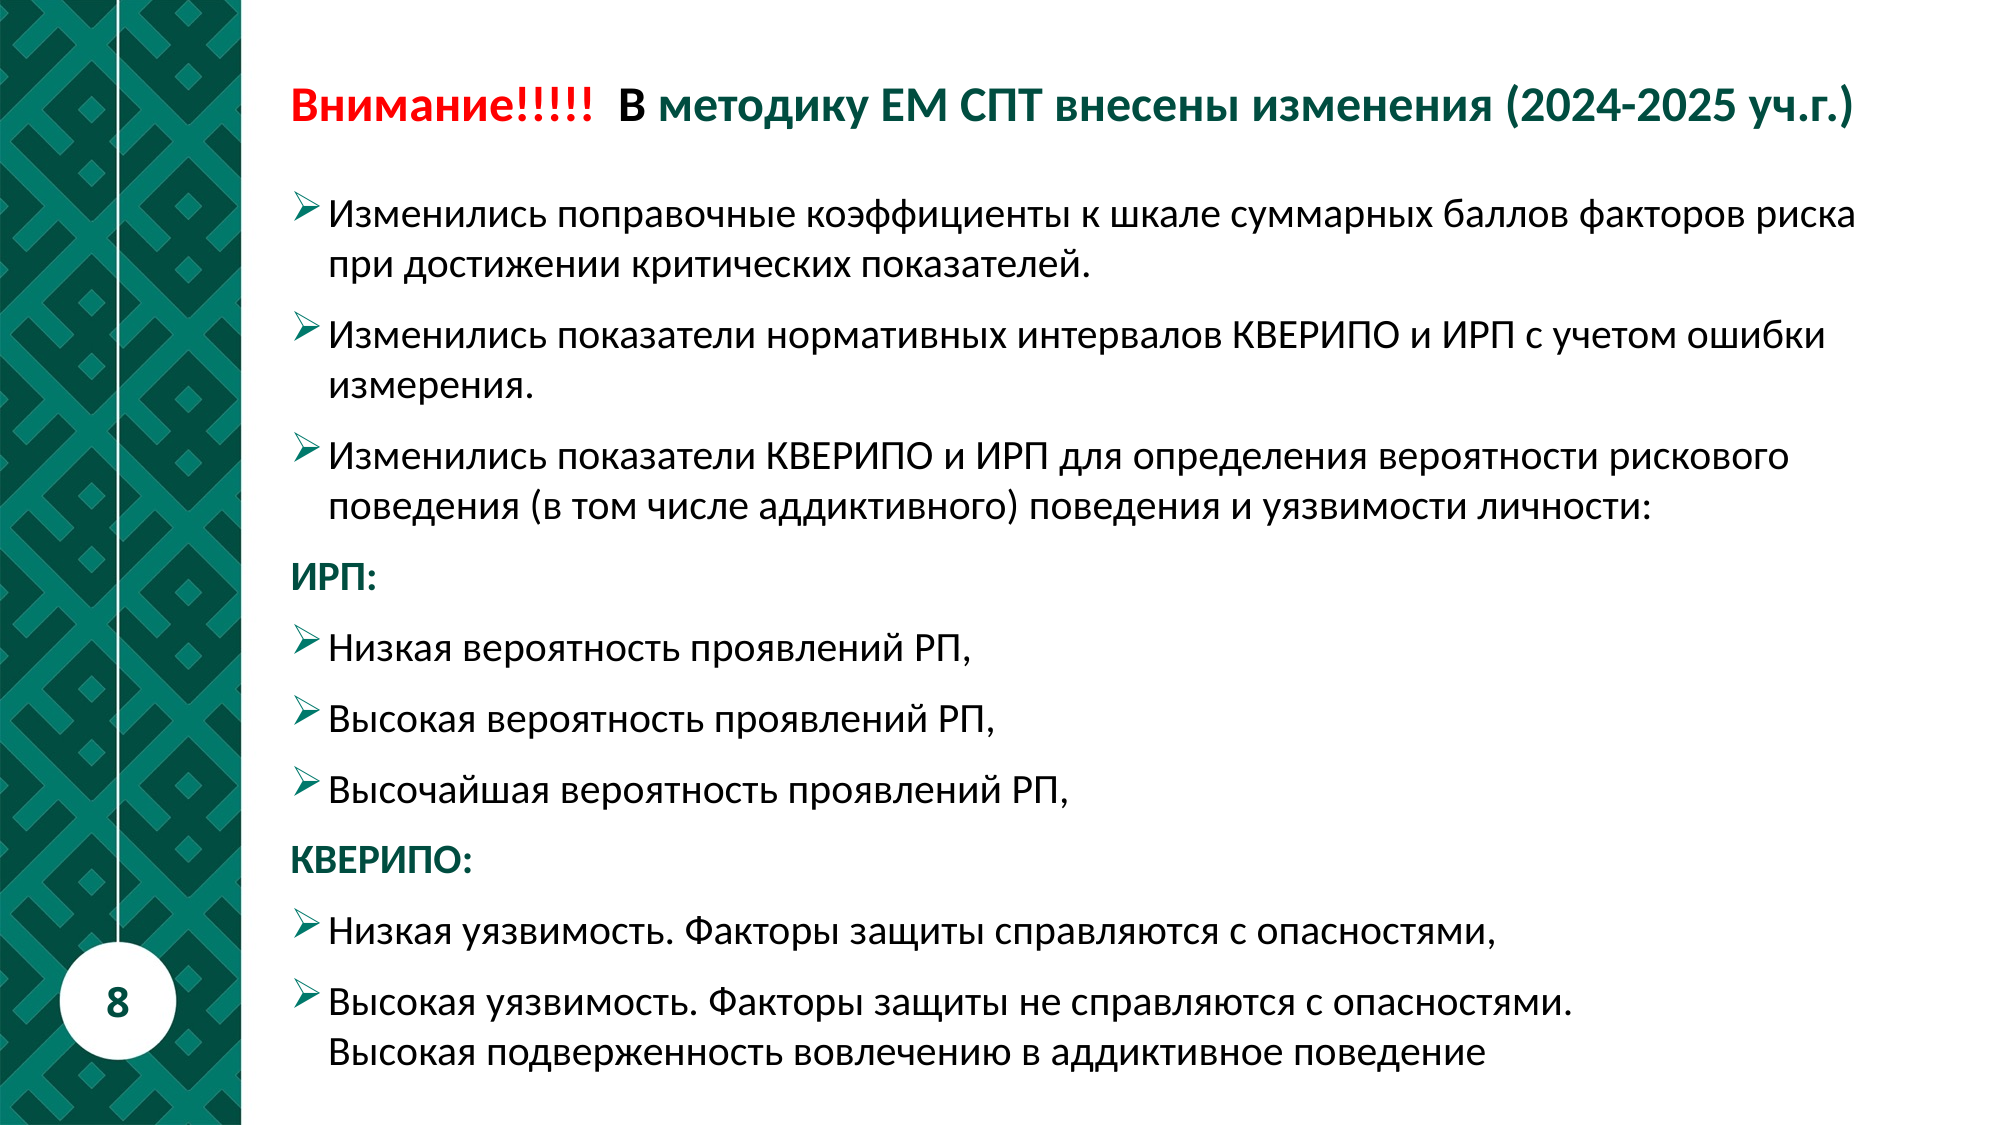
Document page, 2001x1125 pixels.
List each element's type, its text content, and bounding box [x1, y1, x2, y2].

text_box Изменились поправочные коэффициенты к шкале суммарных баллов факторов риска при достижении критических показателей. Изменились показатели нормативных интервалов КВЕРИПО и ИРП с учетом ошибки измерения. Изменились показатели КВЕРИПО и ИРП для определения вероятности рискового поведения (в том числе аддиктивного) поведения и уязвимости личности: ИРП: Низкая вероятность проявлений РП, Высокая вероятность проявлений РП, Высочайшая вероятность проявлений РП, КВЕРИПО: Низкая уязвимость. Факторы защиты справляются с опасностями, Высокая уязвимость. Факторы защиты не справляются с опасностями. Высокая подверженность вовлечению в аддиктивное поведение [275, 170, 1935, 1090]
title Внимание!!!!! В методику ЕМ СПТ внесены изменения (2024-2025 уч.г.) [275, 40, 1935, 170]
picture [0, 0, 2001, 1125]
text_box 8 [99, 975, 163, 1033]
